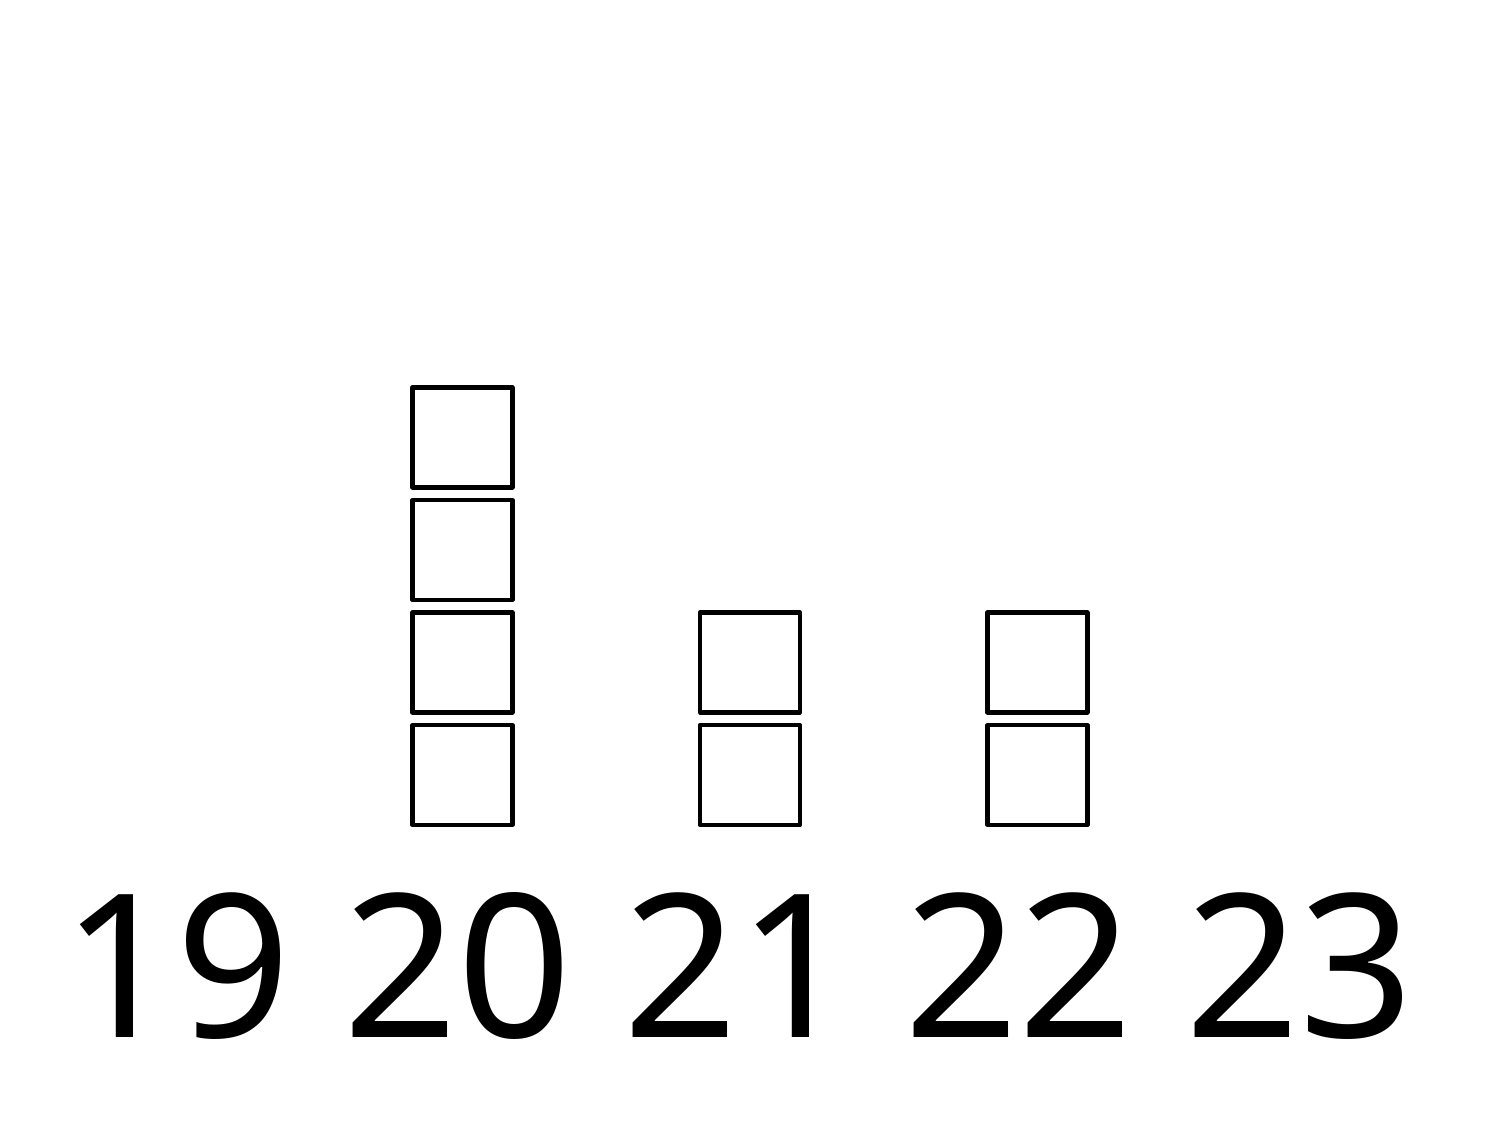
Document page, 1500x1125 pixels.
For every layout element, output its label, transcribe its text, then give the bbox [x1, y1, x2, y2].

text_box 19 20 21 22 23 [0, 829, 1500, 1085]
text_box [987, 612, 1088, 826]
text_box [412, 387, 513, 826]
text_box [699, 612, 801, 826]
